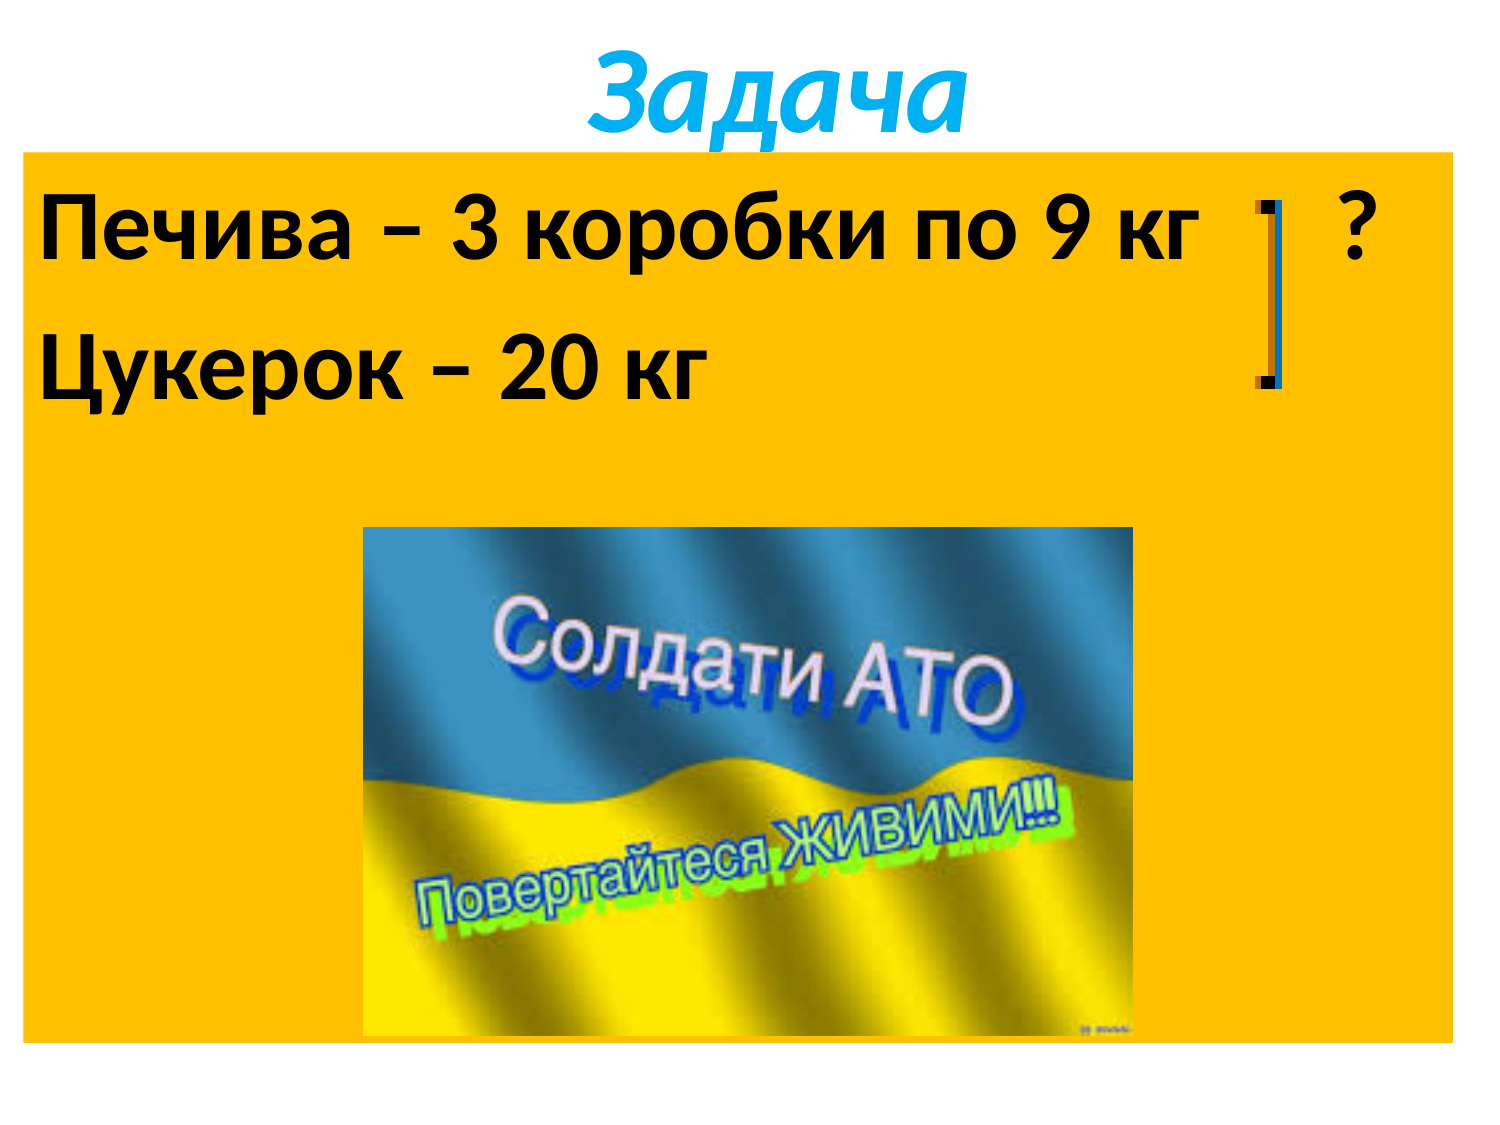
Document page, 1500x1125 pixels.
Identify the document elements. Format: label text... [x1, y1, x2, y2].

picture [1159, 187, 1290, 458]
list Печива – 3 коробки по 9 кг ? Цукерок – 20 кг [23, 152, 1454, 1043]
picture [363, 527, 1134, 1037]
title Задача [304, 1, 1254, 152]
